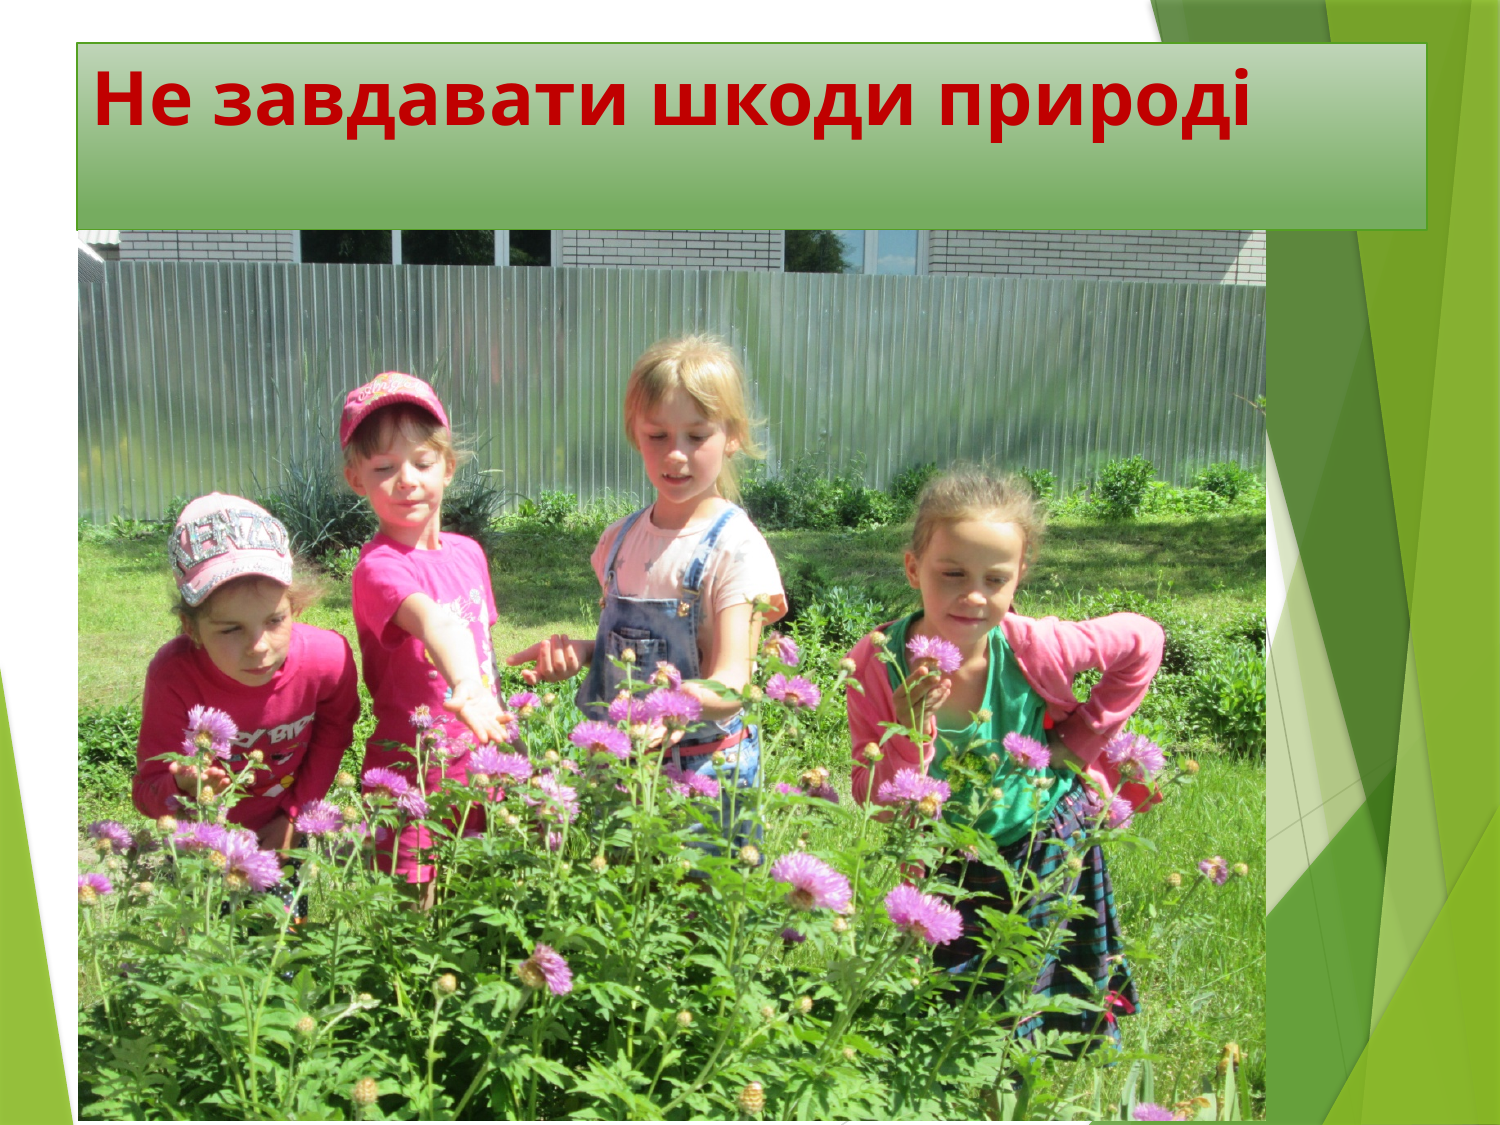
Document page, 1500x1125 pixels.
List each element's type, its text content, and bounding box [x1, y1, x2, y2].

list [77, 229, 1266, 1122]
title Не завдавати шкоди природі [76, 42, 1428, 231]
